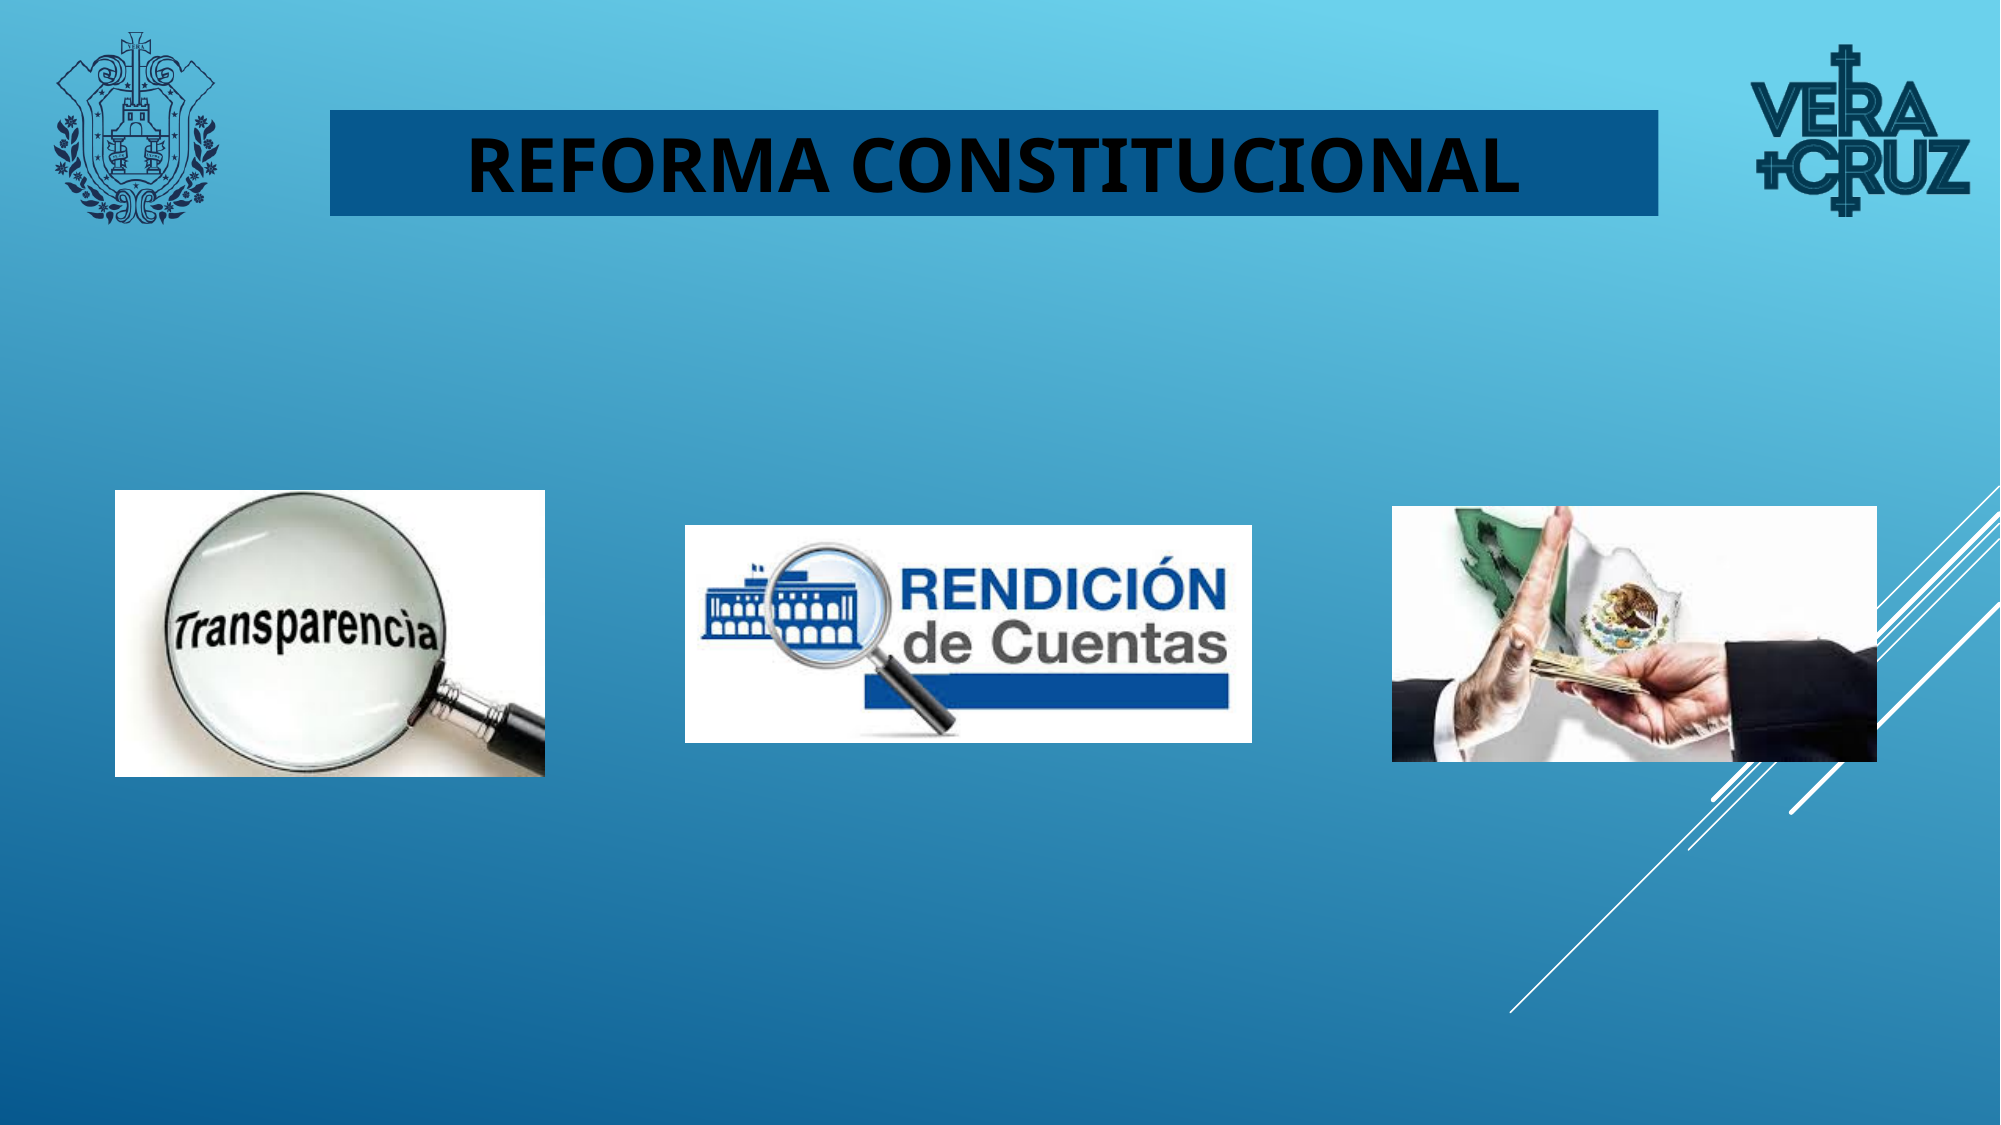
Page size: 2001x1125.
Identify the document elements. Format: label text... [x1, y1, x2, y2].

picture [28, 21, 244, 235]
text_box REFORMA CONSTITUCIONAL [330, 110, 1659, 216]
picture [1800, 152, 1838, 182]
picture [1744, 39, 1972, 217]
picture [114, 490, 546, 777]
picture [685, 524, 1252, 743]
picture [1392, 506, 1877, 762]
picture [1852, 153, 1867, 165]
